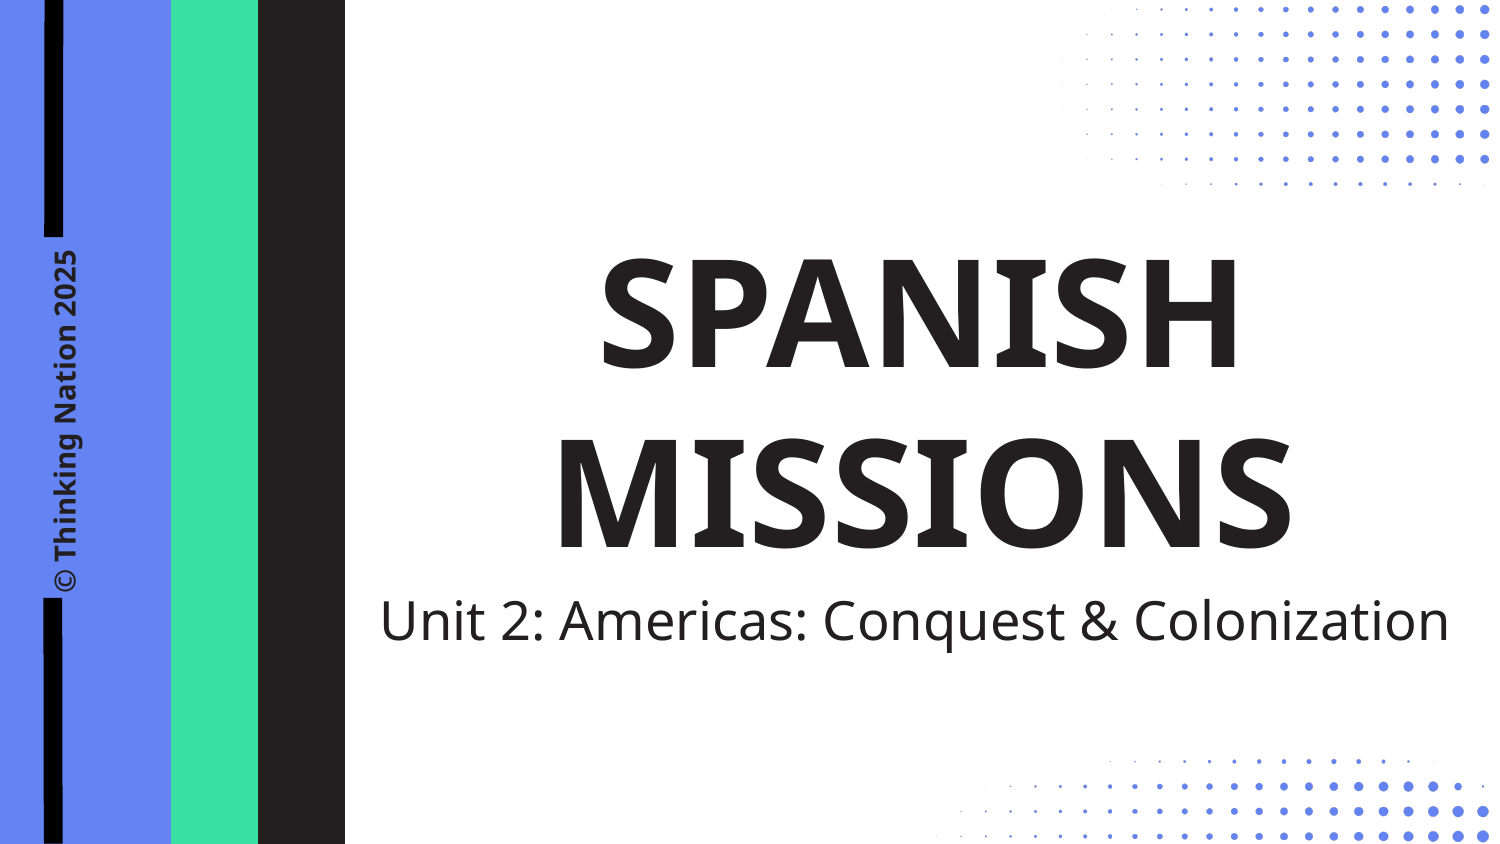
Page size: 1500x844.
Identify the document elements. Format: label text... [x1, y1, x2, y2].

text_box [1037, 0, 1500, 186]
text_box SPANISH MISSIONS [350, 217, 1500, 578]
text_box [911, 759, 1500, 844]
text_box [0, 0, 346, 844]
text_box Unit 2: Americas: Conquest & Colonization [361, 560, 1471, 652]
